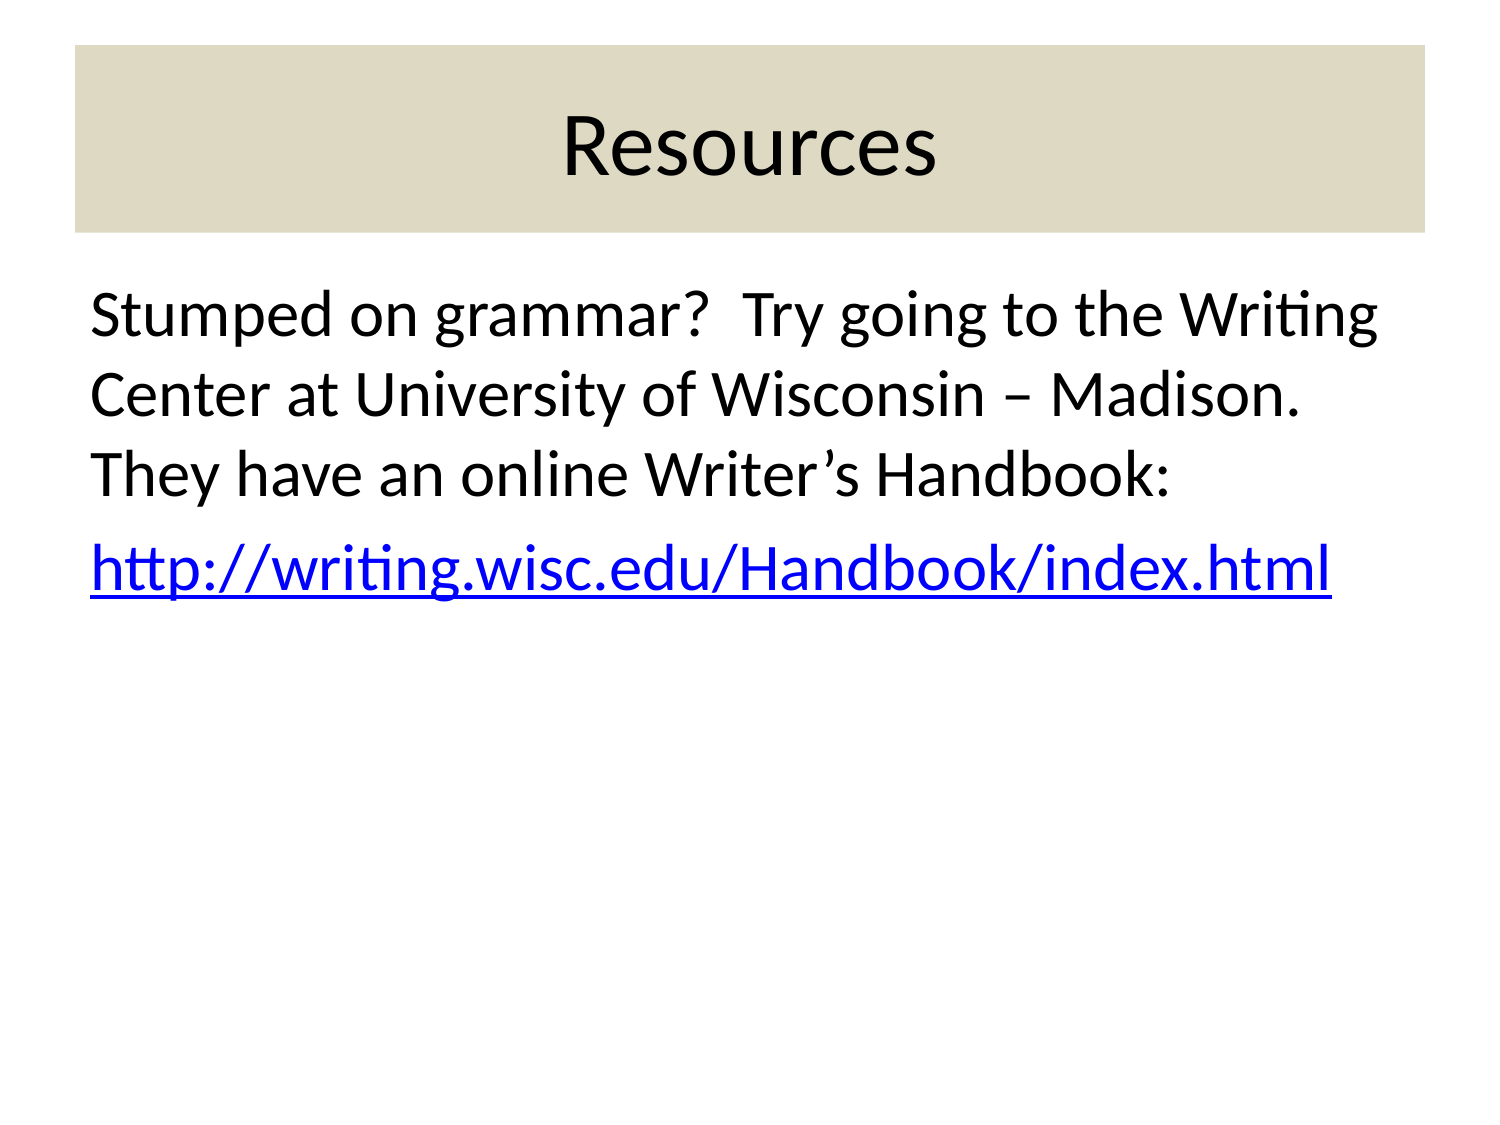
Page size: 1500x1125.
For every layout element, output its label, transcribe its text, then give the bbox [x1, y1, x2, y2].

title Resources [75, 45, 1425, 233]
list Stumped on grammar? Try going to the Writing Center at University of Wisconsin – Madison. They have an online Writer’s Handbook: http://writing.wisc.edu/Handbook/index.html [75, 262, 1425, 1005]
